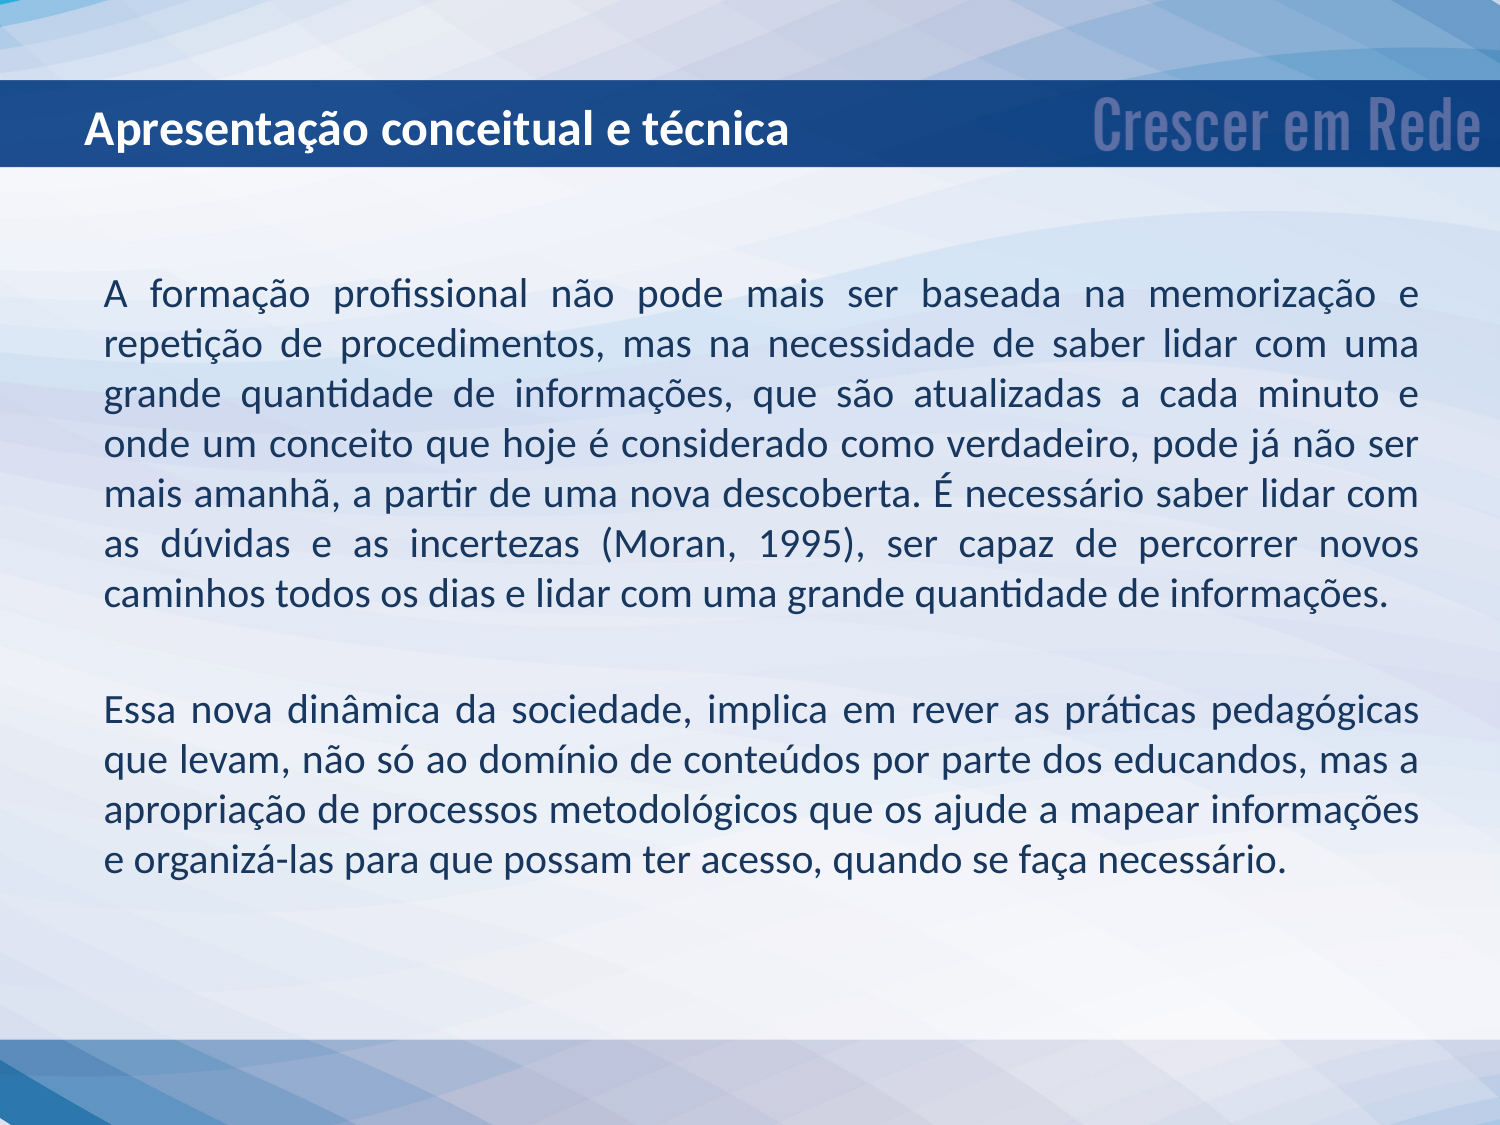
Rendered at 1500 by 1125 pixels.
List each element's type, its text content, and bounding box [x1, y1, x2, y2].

text_box A formação profissional não pode mais ser baseada na memorização e repetição de procedimentos, mas na necessidade de saber lidar com uma grande quantidade de informações, que são atualizadas a cada minuto e onde um conceito que hoje é considerado como verdadeiro, pode já não ser mais amanhã, a partir de uma nova descoberta. É necessário saber lidar com as dúvidas e as incertezas (Moran, 1995), ser capaz de percorrer novos caminhos todos os dias e lidar com uma grande quantidade de informações. Essa nova dinâmica da sociedade, implica em rever as práticas pedagógicas que levam, não só ao domínio de conteúdos por parte dos educandos, mas a apropriação de processos metodológicos que os ajude a mapear informações e organizá-las para que possam ter acesso, quando se faça necessário. [88, 257, 1436, 940]
picture [0, 0, 1500, 1125]
text_box Apresentação conceitual e técnica [70, 88, 1430, 163]
